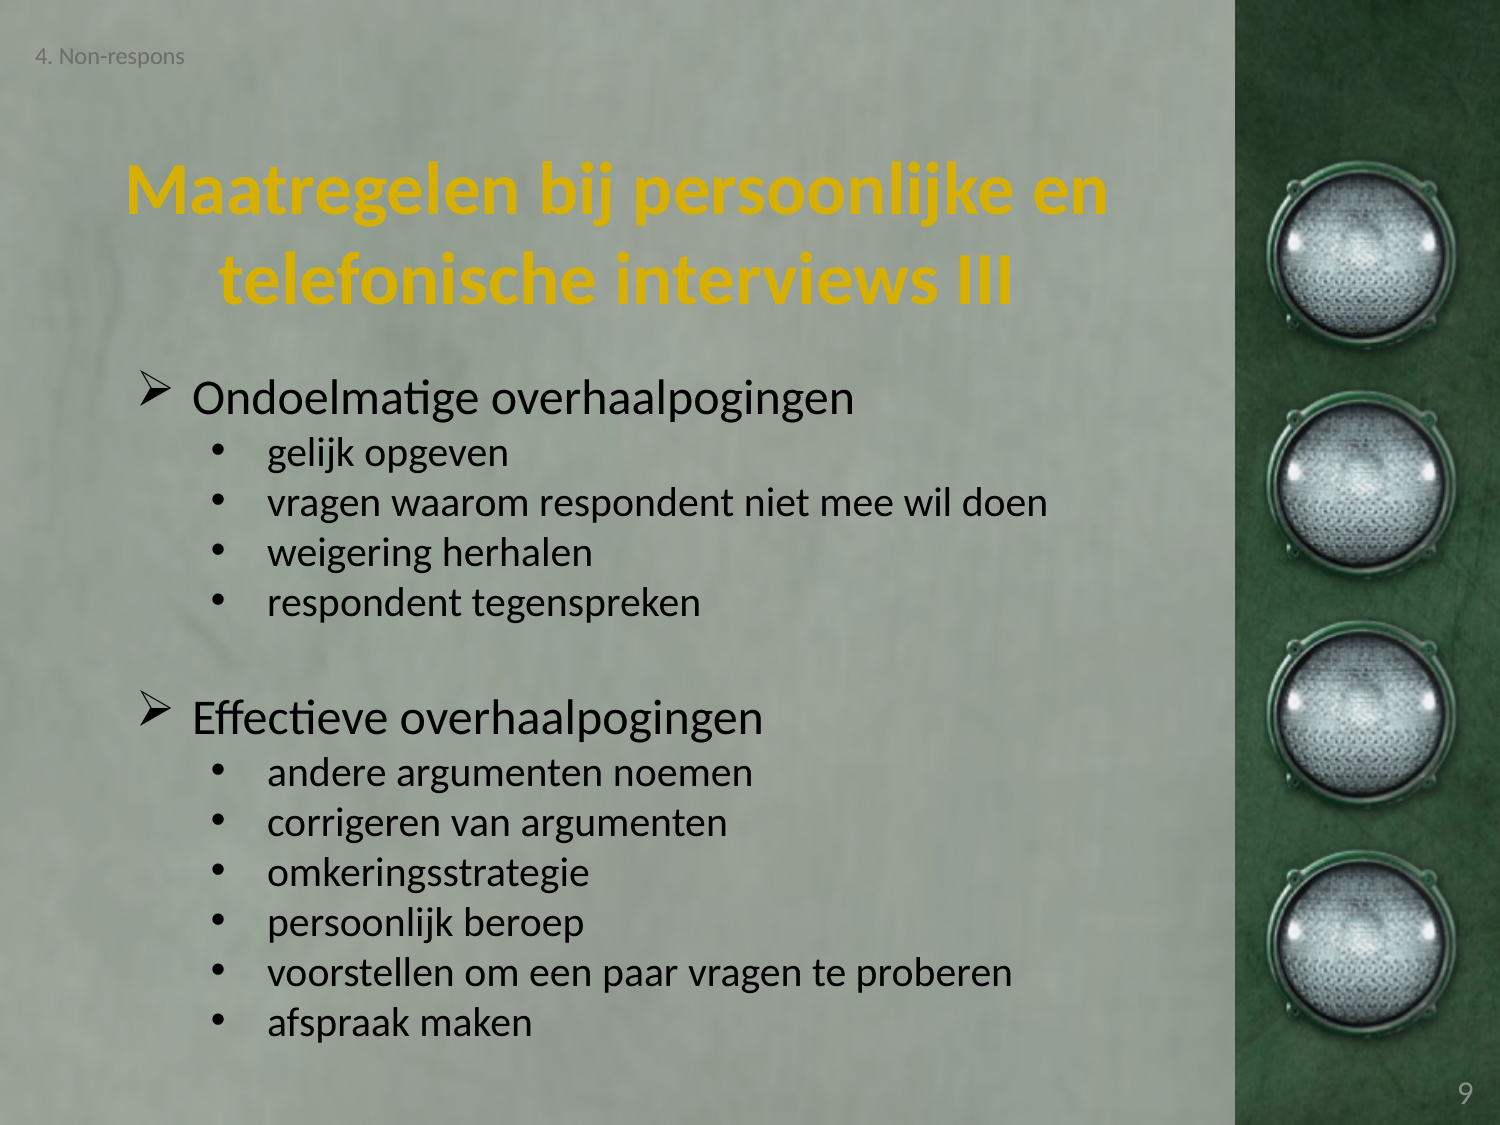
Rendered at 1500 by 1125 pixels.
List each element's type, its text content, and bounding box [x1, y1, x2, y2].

subtitle Maatregelen bij persoonlijke en telefonische interviews III [0, 131, 1229, 276]
title 4. Non-respons [19, 32, 377, 77]
picture [0, 0, 1500, 1125]
text_box Ondoelmatige overhaalpogingen gelijk opgeven vragen waarom respondent niet mee wil doen weigering herhalen respondent tegenspreken Effectieve overhaalpogingen andere argumenten noemen corrigeren van argumenten omkeringsstrategie persoonlijk beroep voorstellen om een paar vragen te proberen afspraak maken [121, 297, 1229, 1053]
